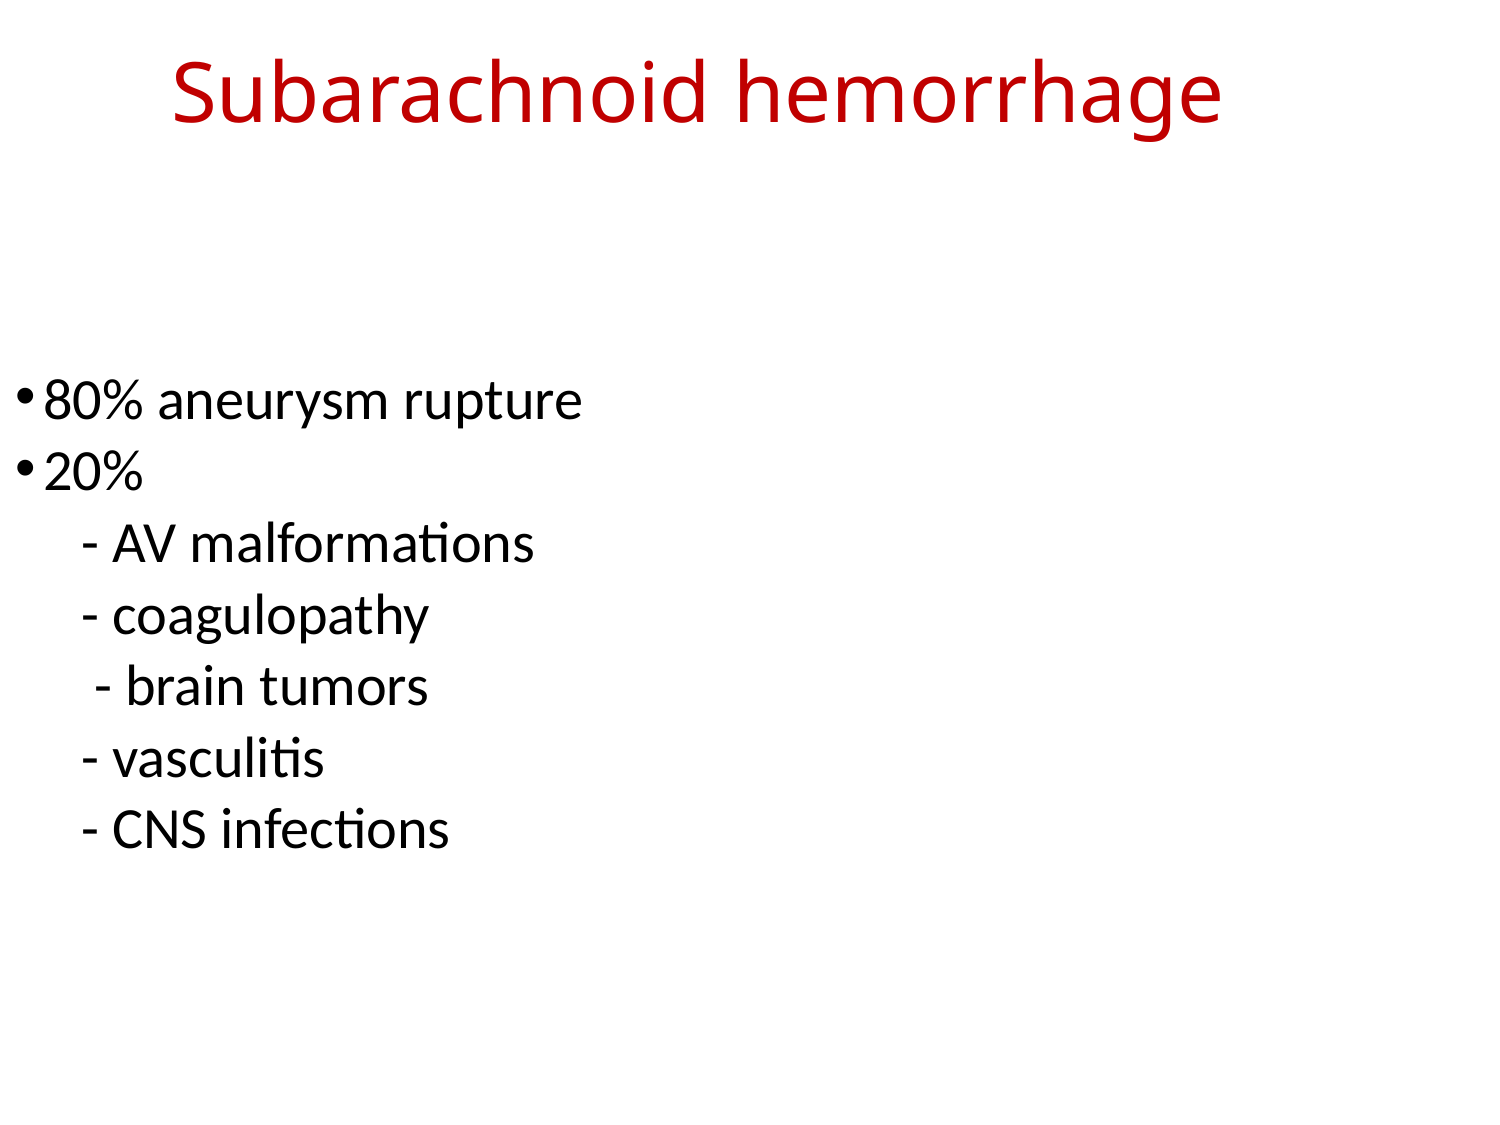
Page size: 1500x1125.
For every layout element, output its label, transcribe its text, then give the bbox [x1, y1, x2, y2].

title Subarachnoid hemorrhage [3, 19, 1455, 254]
list 80% aneurysm rupture 20% - AV malformations - coagulopathy - brain tumors - vasculitis - CNS infections [0, 281, 1451, 1094]
